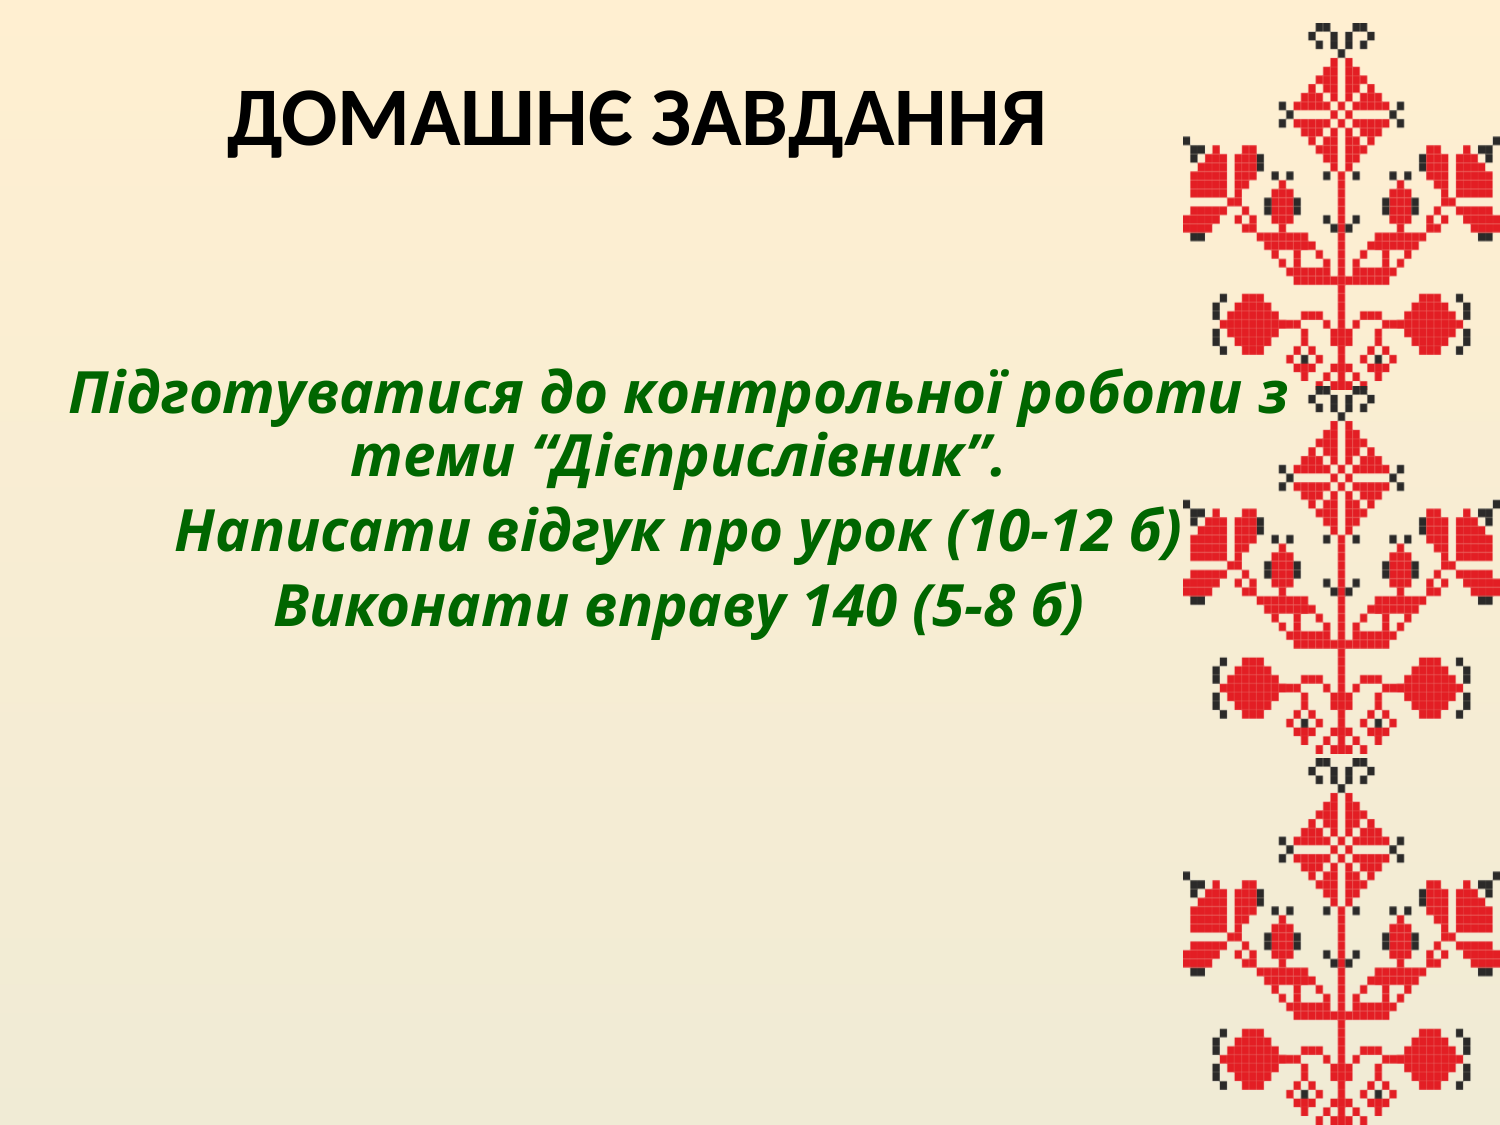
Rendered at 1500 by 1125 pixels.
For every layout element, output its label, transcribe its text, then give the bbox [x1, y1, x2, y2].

list Підготуватися до контрольної роботи з теми “Дієприслівник”. Написати відгук про урок (10-12 б) Виконати вправу 140 (5-8 б) [41, 455, 1317, 729]
picture [1183, 758, 1500, 1125]
picture [1183, 23, 1500, 754]
title Домашнє завдання [0, 54, 1276, 185]
